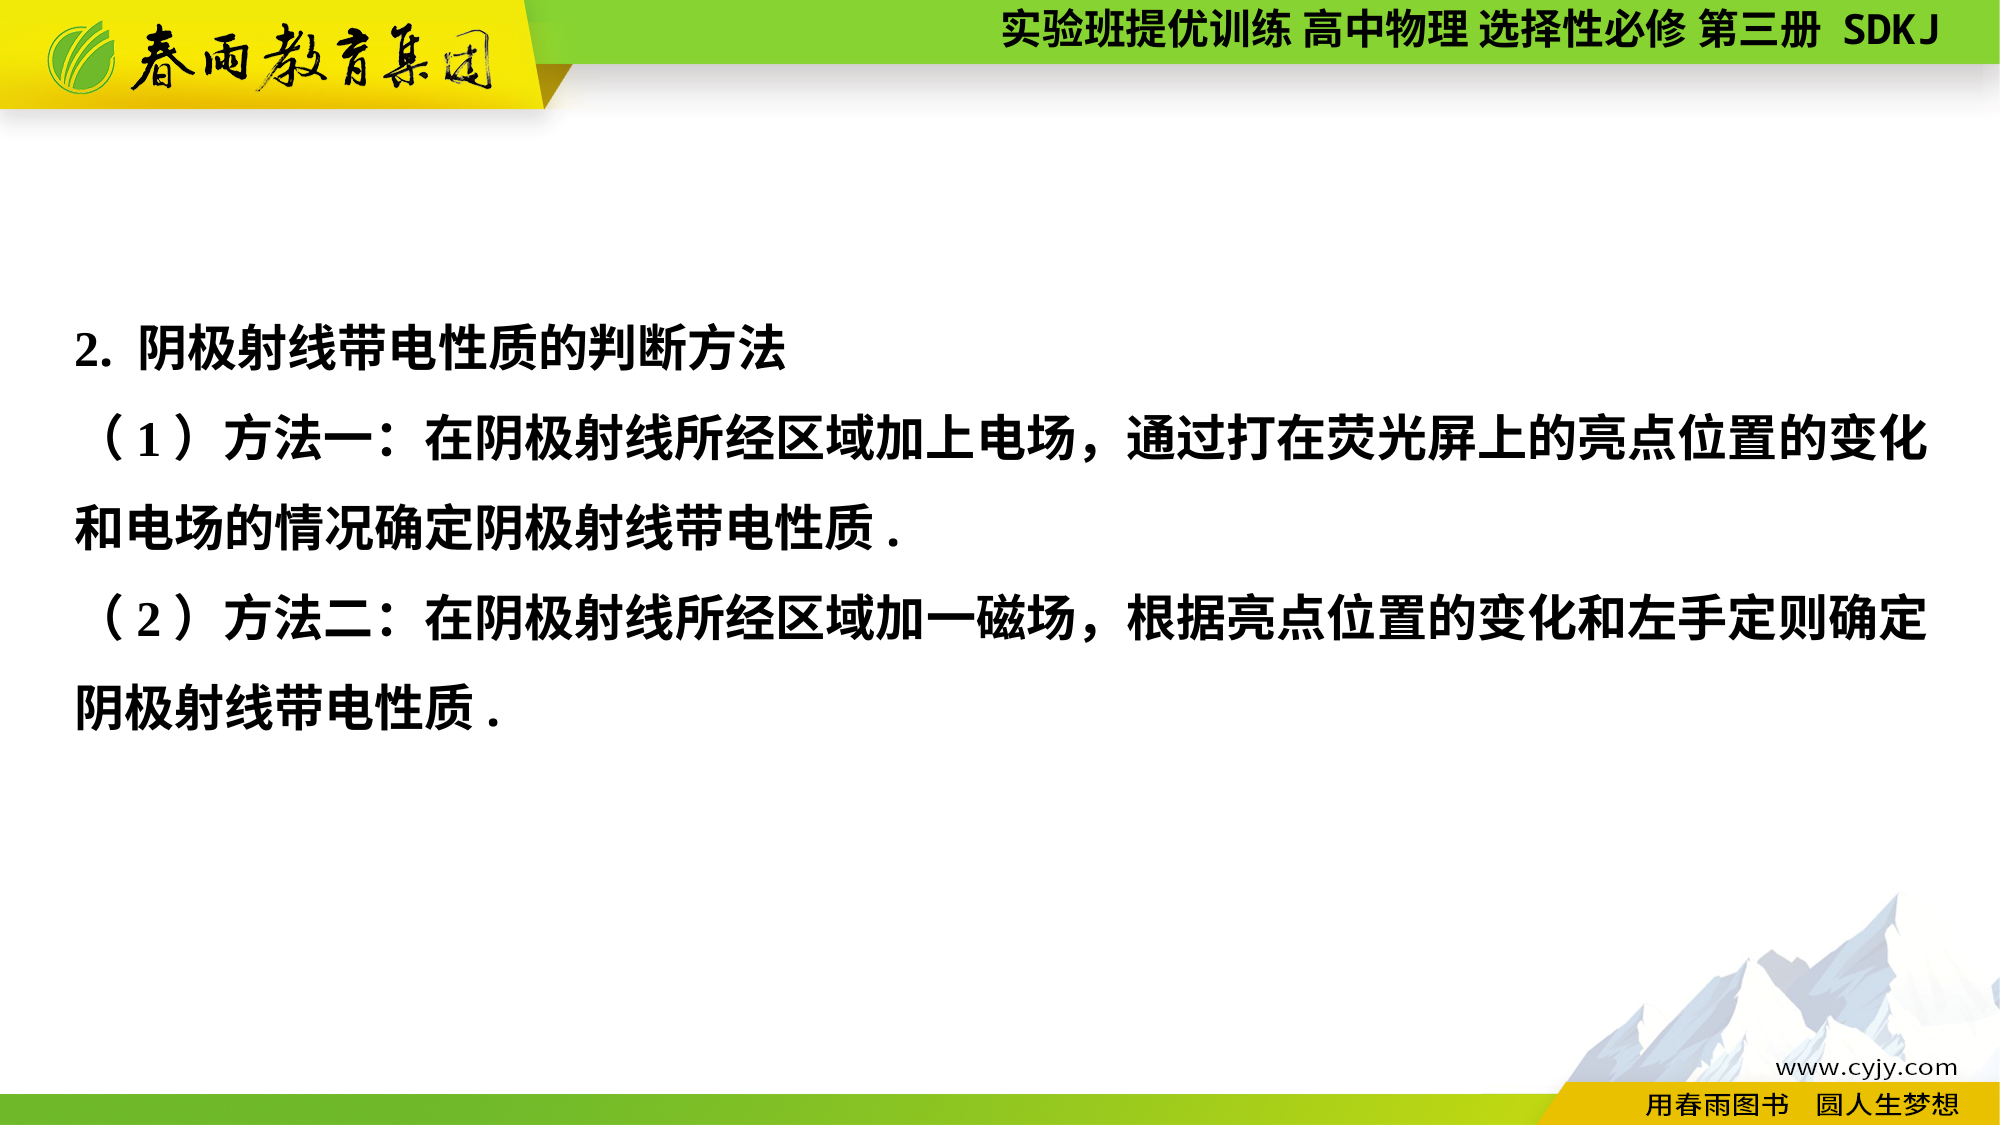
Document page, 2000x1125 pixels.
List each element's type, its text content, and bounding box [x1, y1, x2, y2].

list 2. 阴极射线带电性质的判断方法 （1）方法一：在阴极射线所经区域加上电场，通过打在荧光屏上的亮点位置的变化和电场的情况确定阴极射线带电性质. （2）方法二：在阴极射线所经区域加一磁场，根据亮点位置的变化和左手定则确定阴极射线带电性质. [59, 278, 1944, 737]
picture [0, 0, 2000, 1125]
